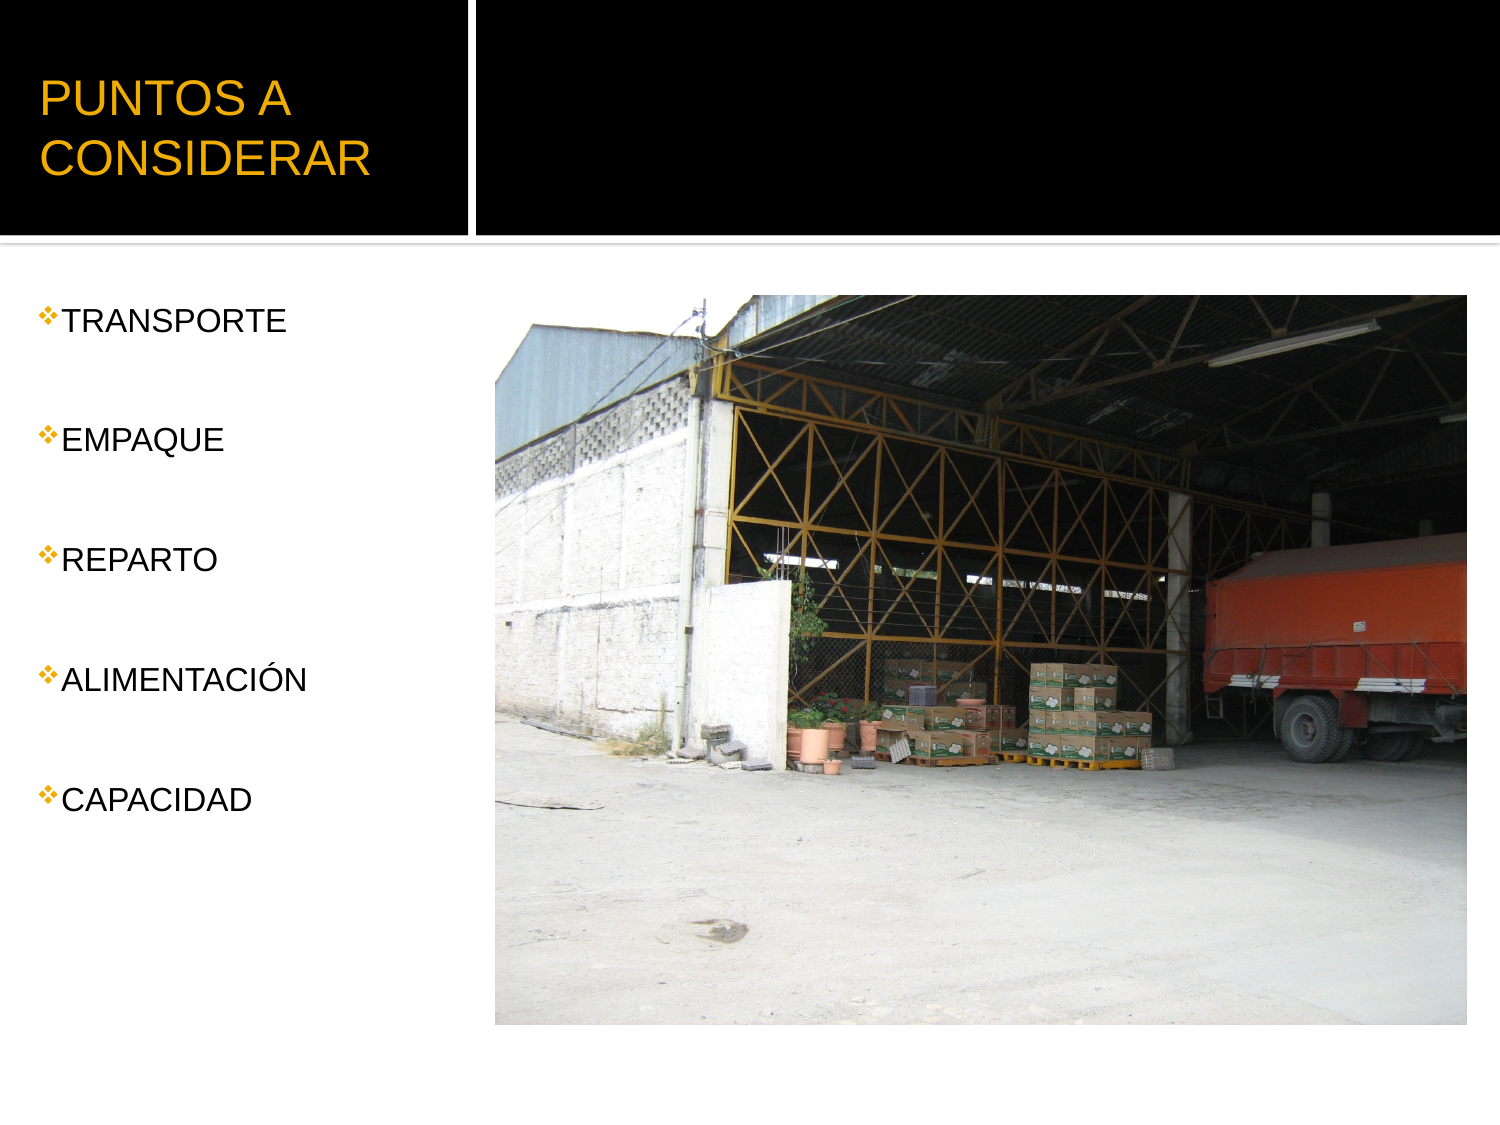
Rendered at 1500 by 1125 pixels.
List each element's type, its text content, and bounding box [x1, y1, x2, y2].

list TRANSPORTE EMPAQUE REPARTO ALIMENTACIÓN CAPACIDAD [27, 283, 433, 1034]
title PUNTOS A CONSIDERAR [27, 24, 442, 186]
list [495, 295, 1467, 1025]
